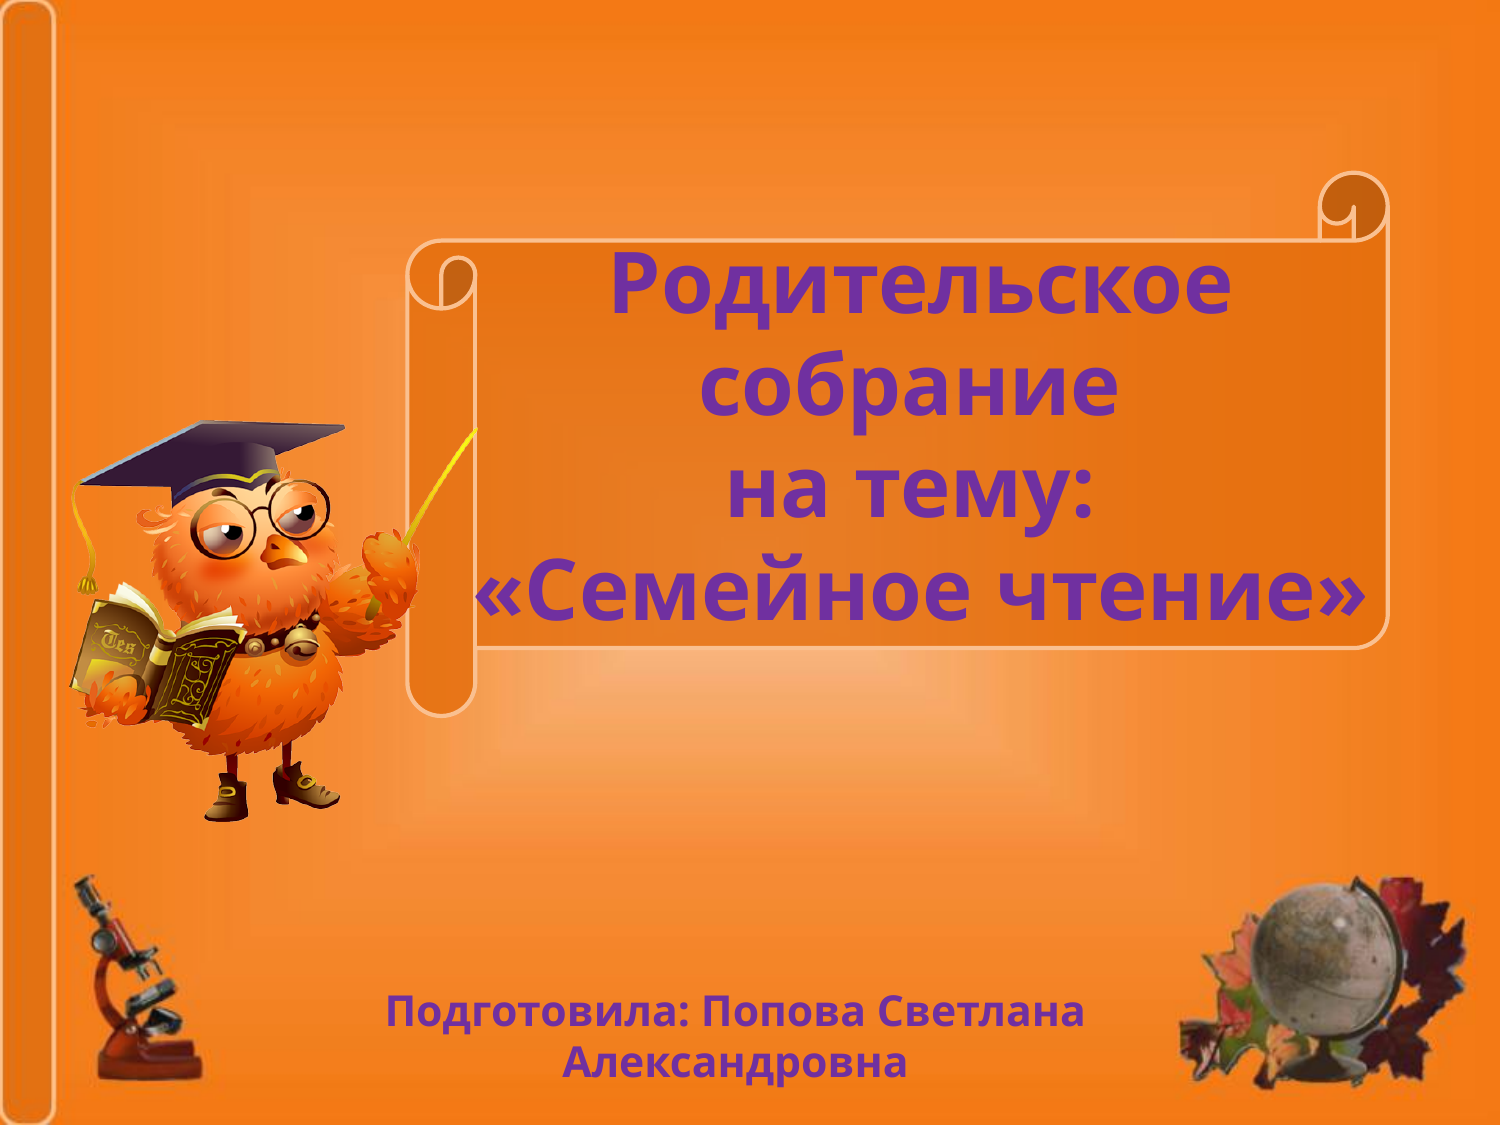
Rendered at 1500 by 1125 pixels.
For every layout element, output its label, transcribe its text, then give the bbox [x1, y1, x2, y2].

subtitle Подготовила: Попова Светлана Александровна [225, 975, 1247, 1094]
title Родительское собрание на тему: «Семейное чтение» [454, 208, 1388, 657]
picture [0, 0, 1500, 1125]
